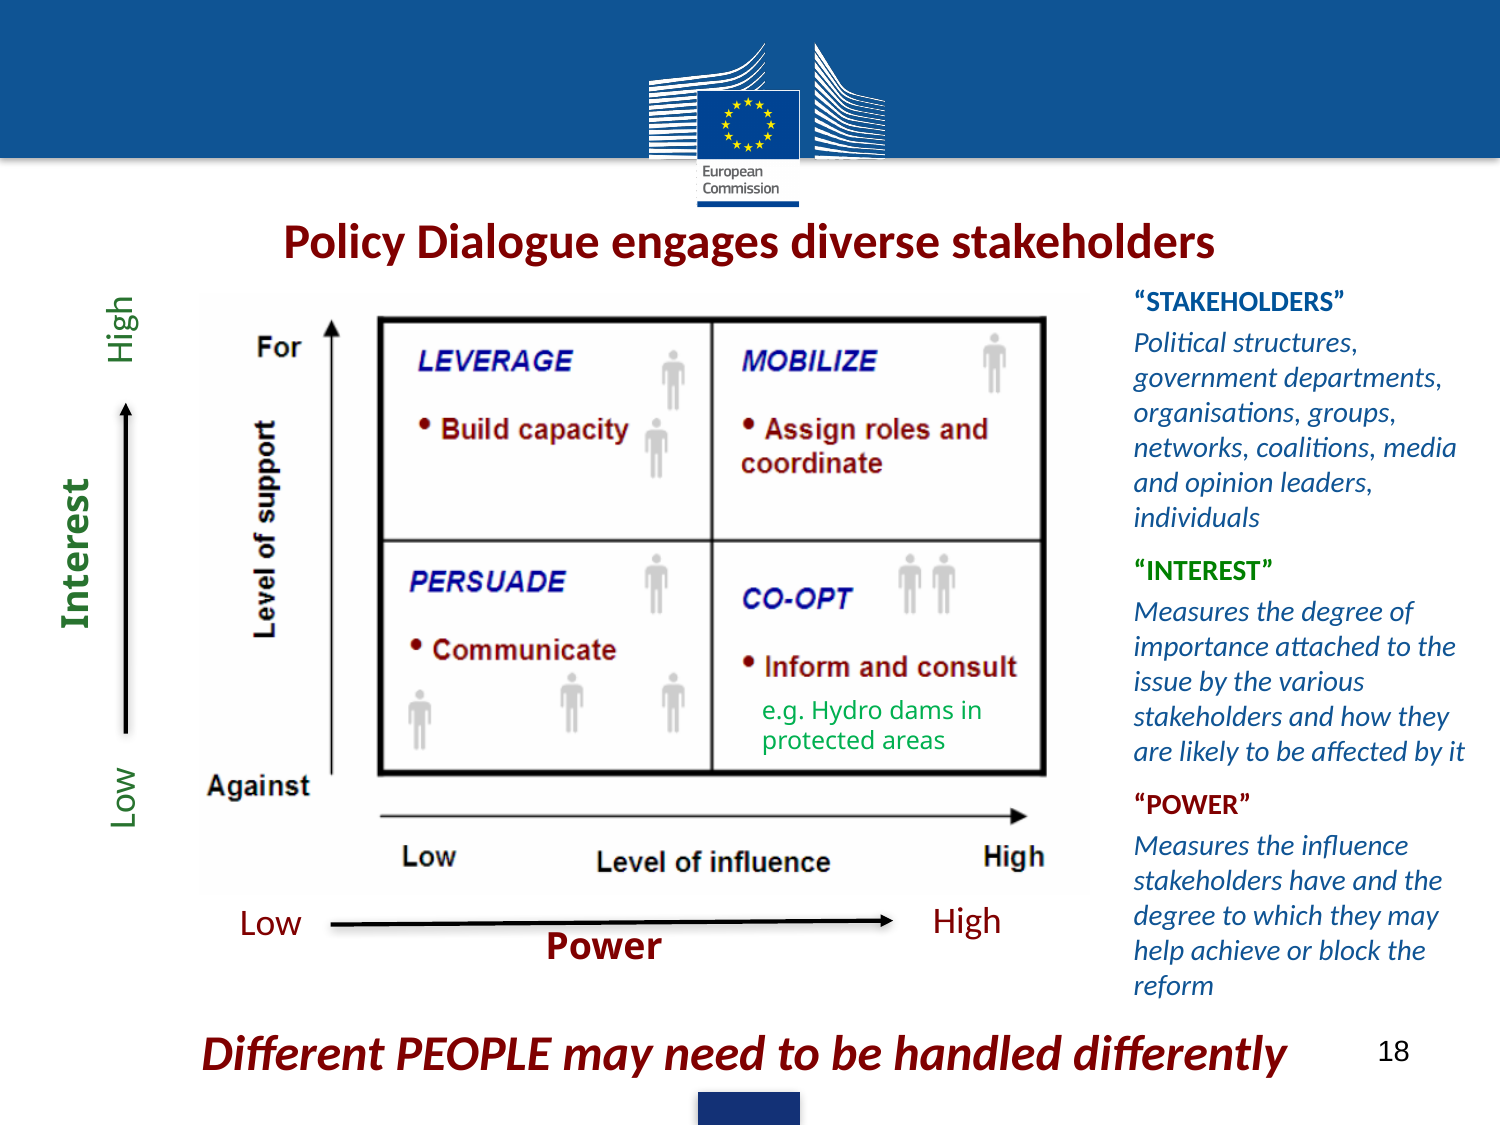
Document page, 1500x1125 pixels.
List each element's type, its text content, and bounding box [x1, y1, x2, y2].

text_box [16, 237, 151, 845]
picture [199, 293, 1090, 895]
text_box “STAKEHOLDERS” Political structures, government departments, organisations, groups, networks, coalitions, media and opinion leaders, individuals “INTEREST” Measures the degree of importance attached to the issue by the various stakeholders and how they are likely to be affected by it “POWER” Measures the influence stakeholders have and the degree to which they may help achieve or block the reform [1062, 307, 1500, 1024]
text_box Policy Dialogue engages diverse stakeholders [0, 212, 1500, 307]
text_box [224, 904, 1025, 976]
list Different PEOPLE may need to be handled differently [0, 1024, 1500, 1120]
picture [649, 42, 885, 208]
